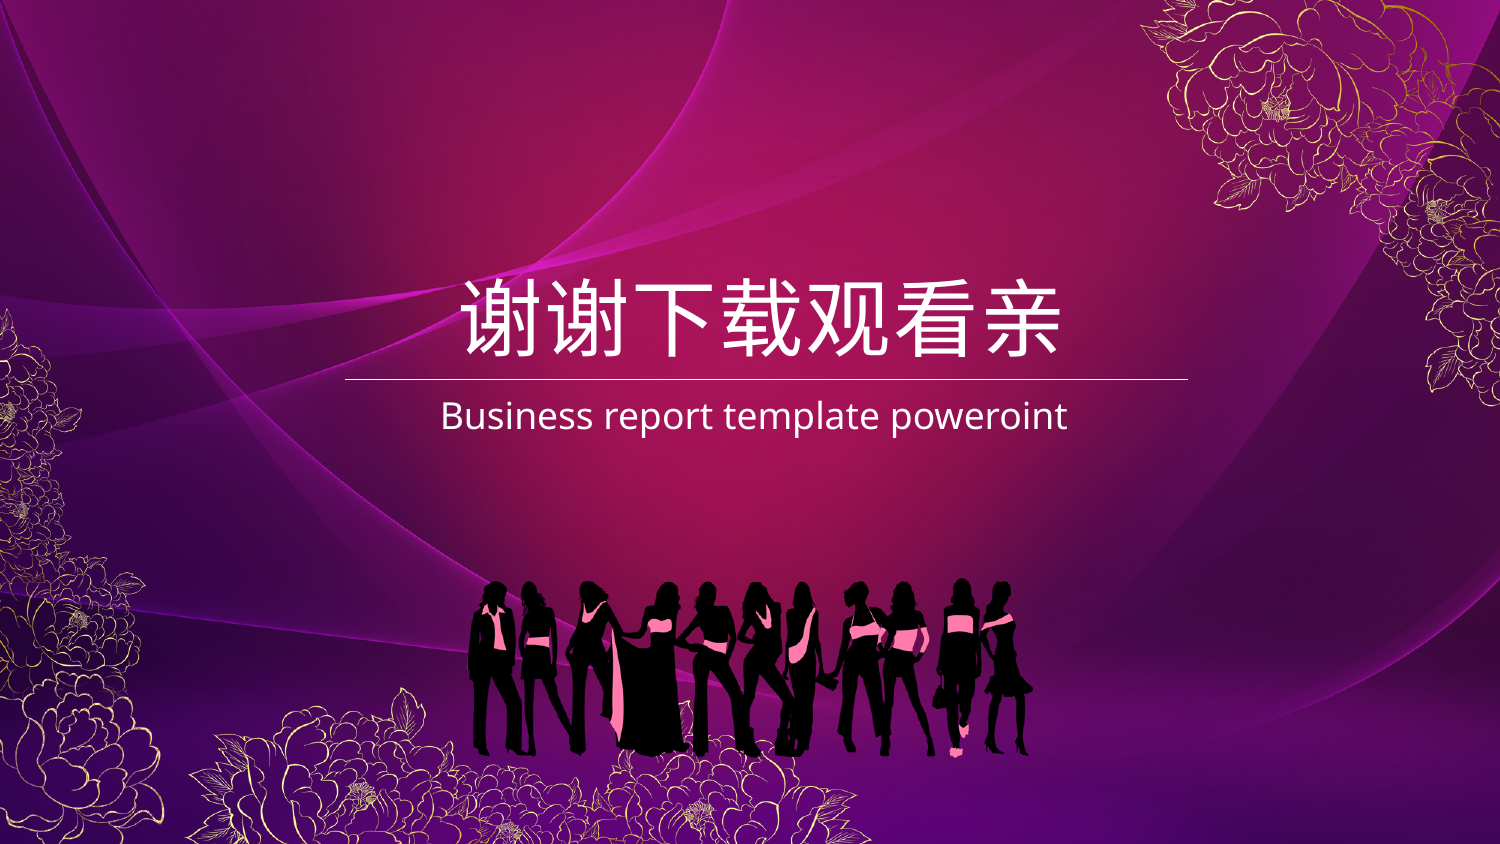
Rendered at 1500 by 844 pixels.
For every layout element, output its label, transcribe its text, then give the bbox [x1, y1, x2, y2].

text_box Business report template poweroint [424, 389, 1108, 445]
picture [0, 551, 1500, 844]
text_box [0, 0, 1500, 551]
text_box 谢谢下载观看亲 [442, 258, 1444, 376]
